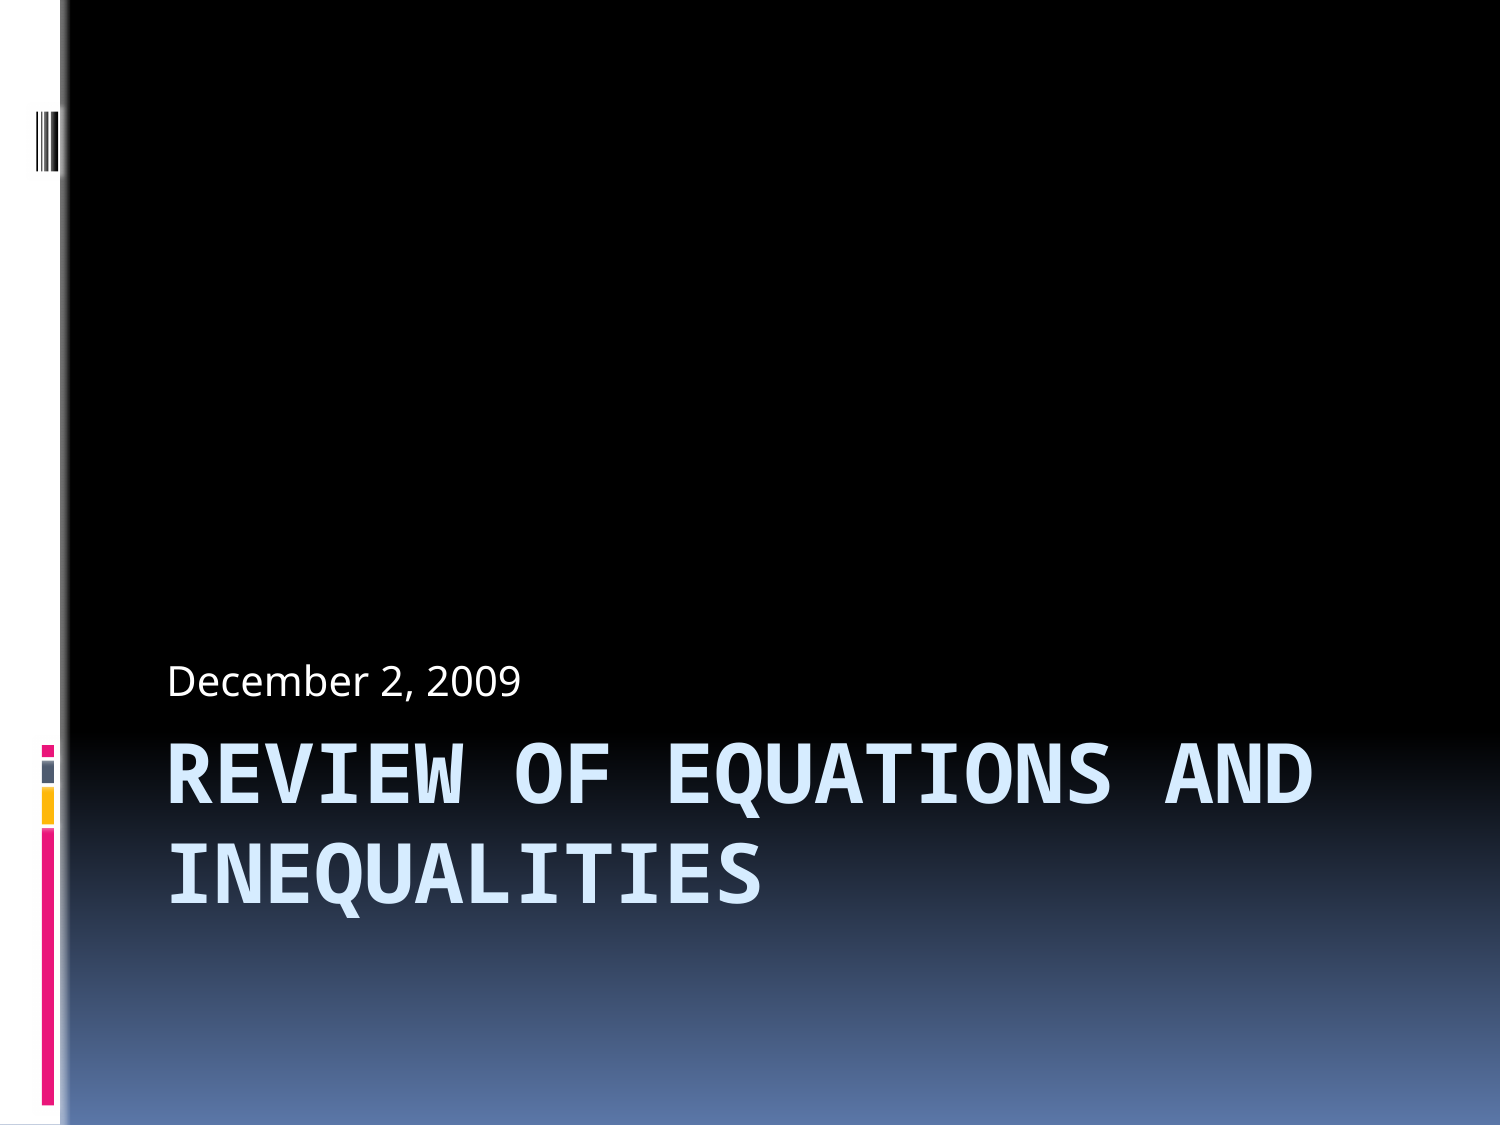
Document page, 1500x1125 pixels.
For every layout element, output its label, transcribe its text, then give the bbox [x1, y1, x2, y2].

title Review of equations and inequalities [150, 713, 1425, 1037]
subtitle December 2, 2009 [150, 464, 1425, 713]
